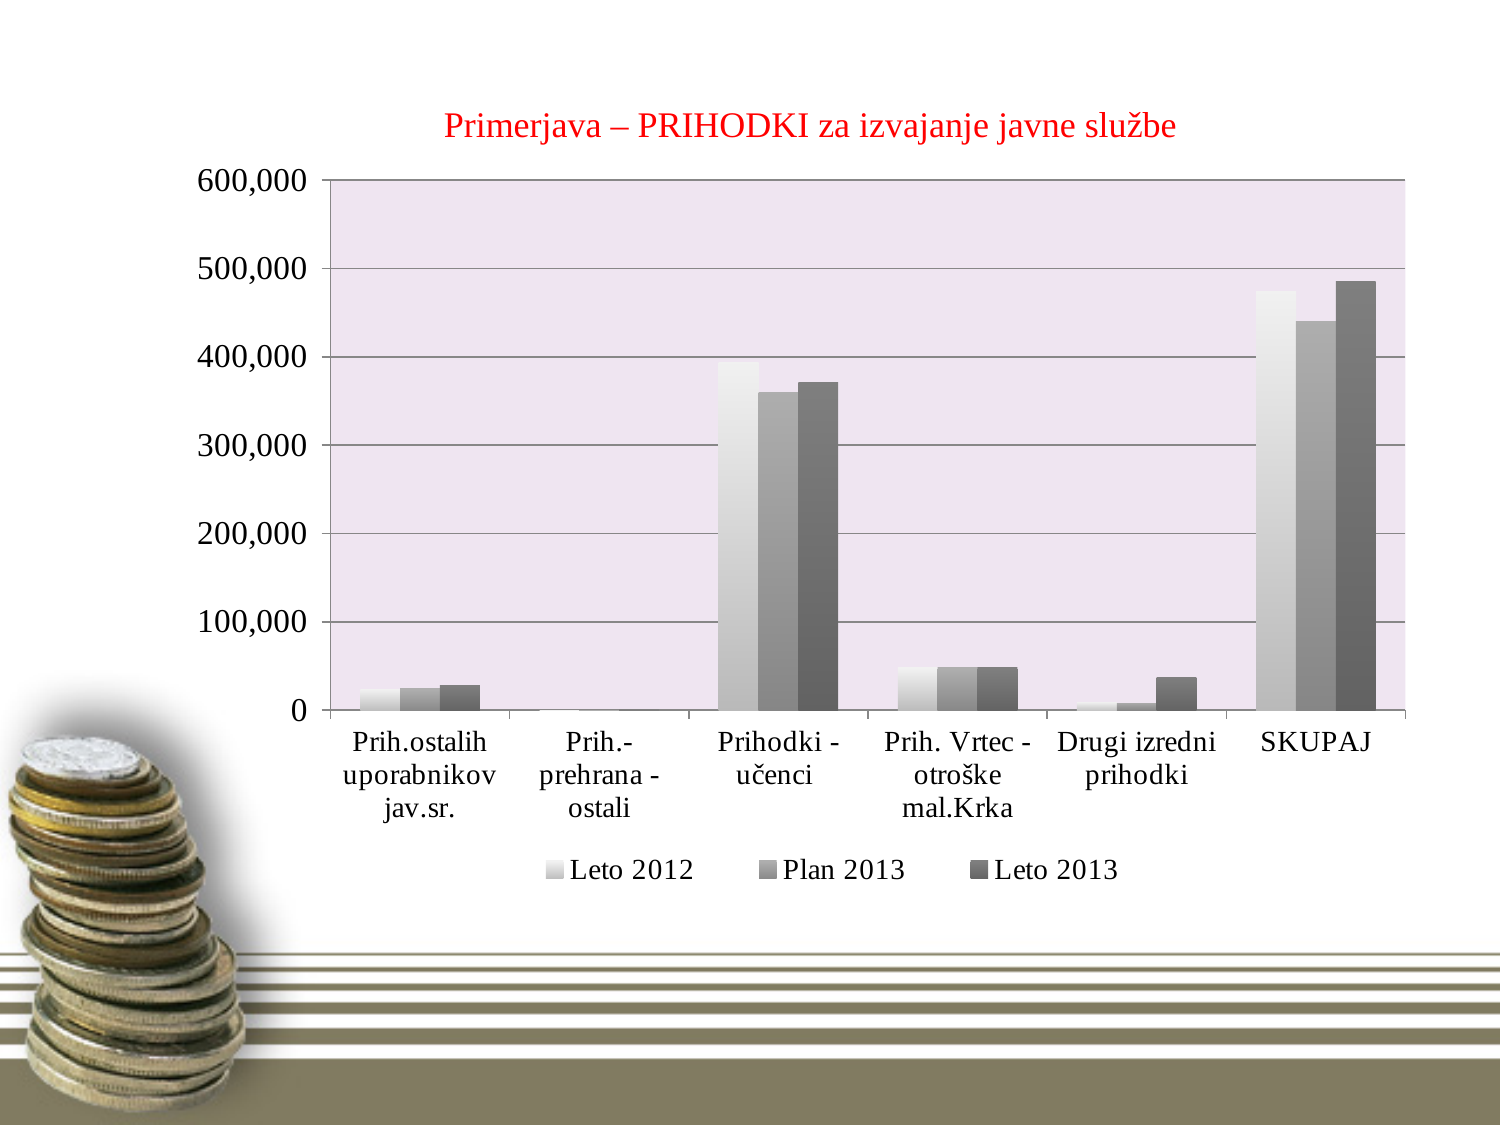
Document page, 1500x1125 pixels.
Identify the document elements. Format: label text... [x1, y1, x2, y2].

chart [34, 152, 1407, 1079]
title Primerjava – PRIHODKI za izvajanje javne službe [234, 93, 1388, 150]
picture [0, 0, 1500, 1125]
